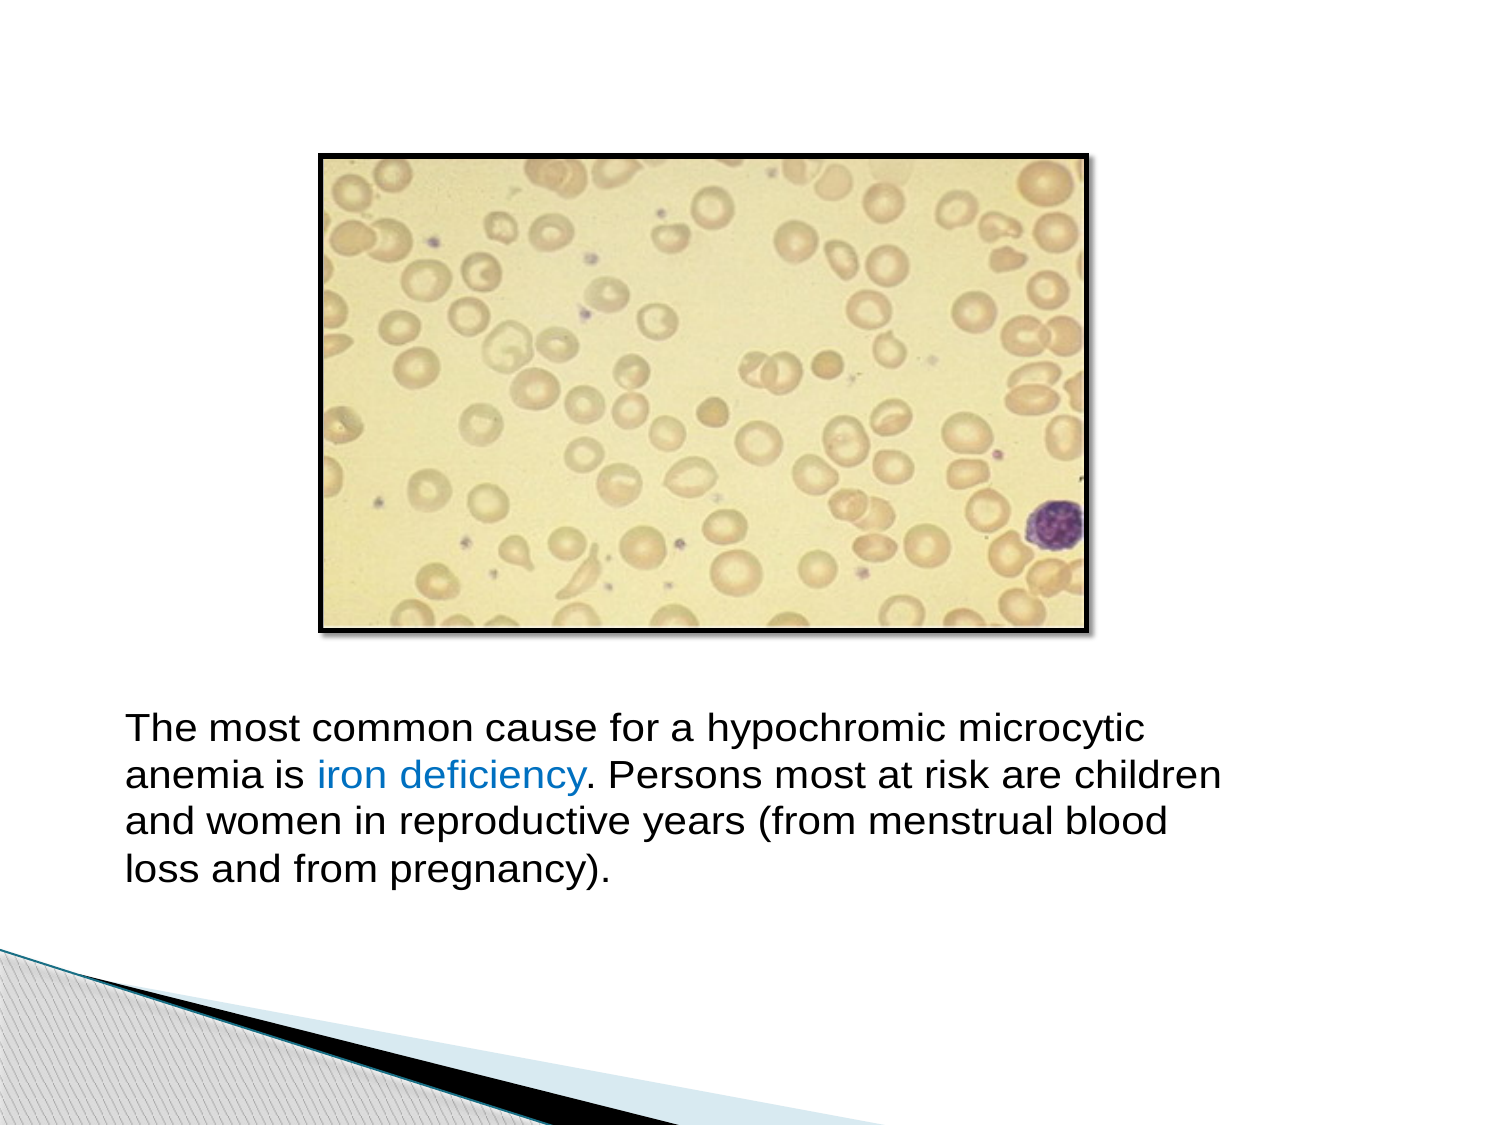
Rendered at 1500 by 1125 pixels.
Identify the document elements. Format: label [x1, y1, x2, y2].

text_box [111, 89, 1380, 971]
